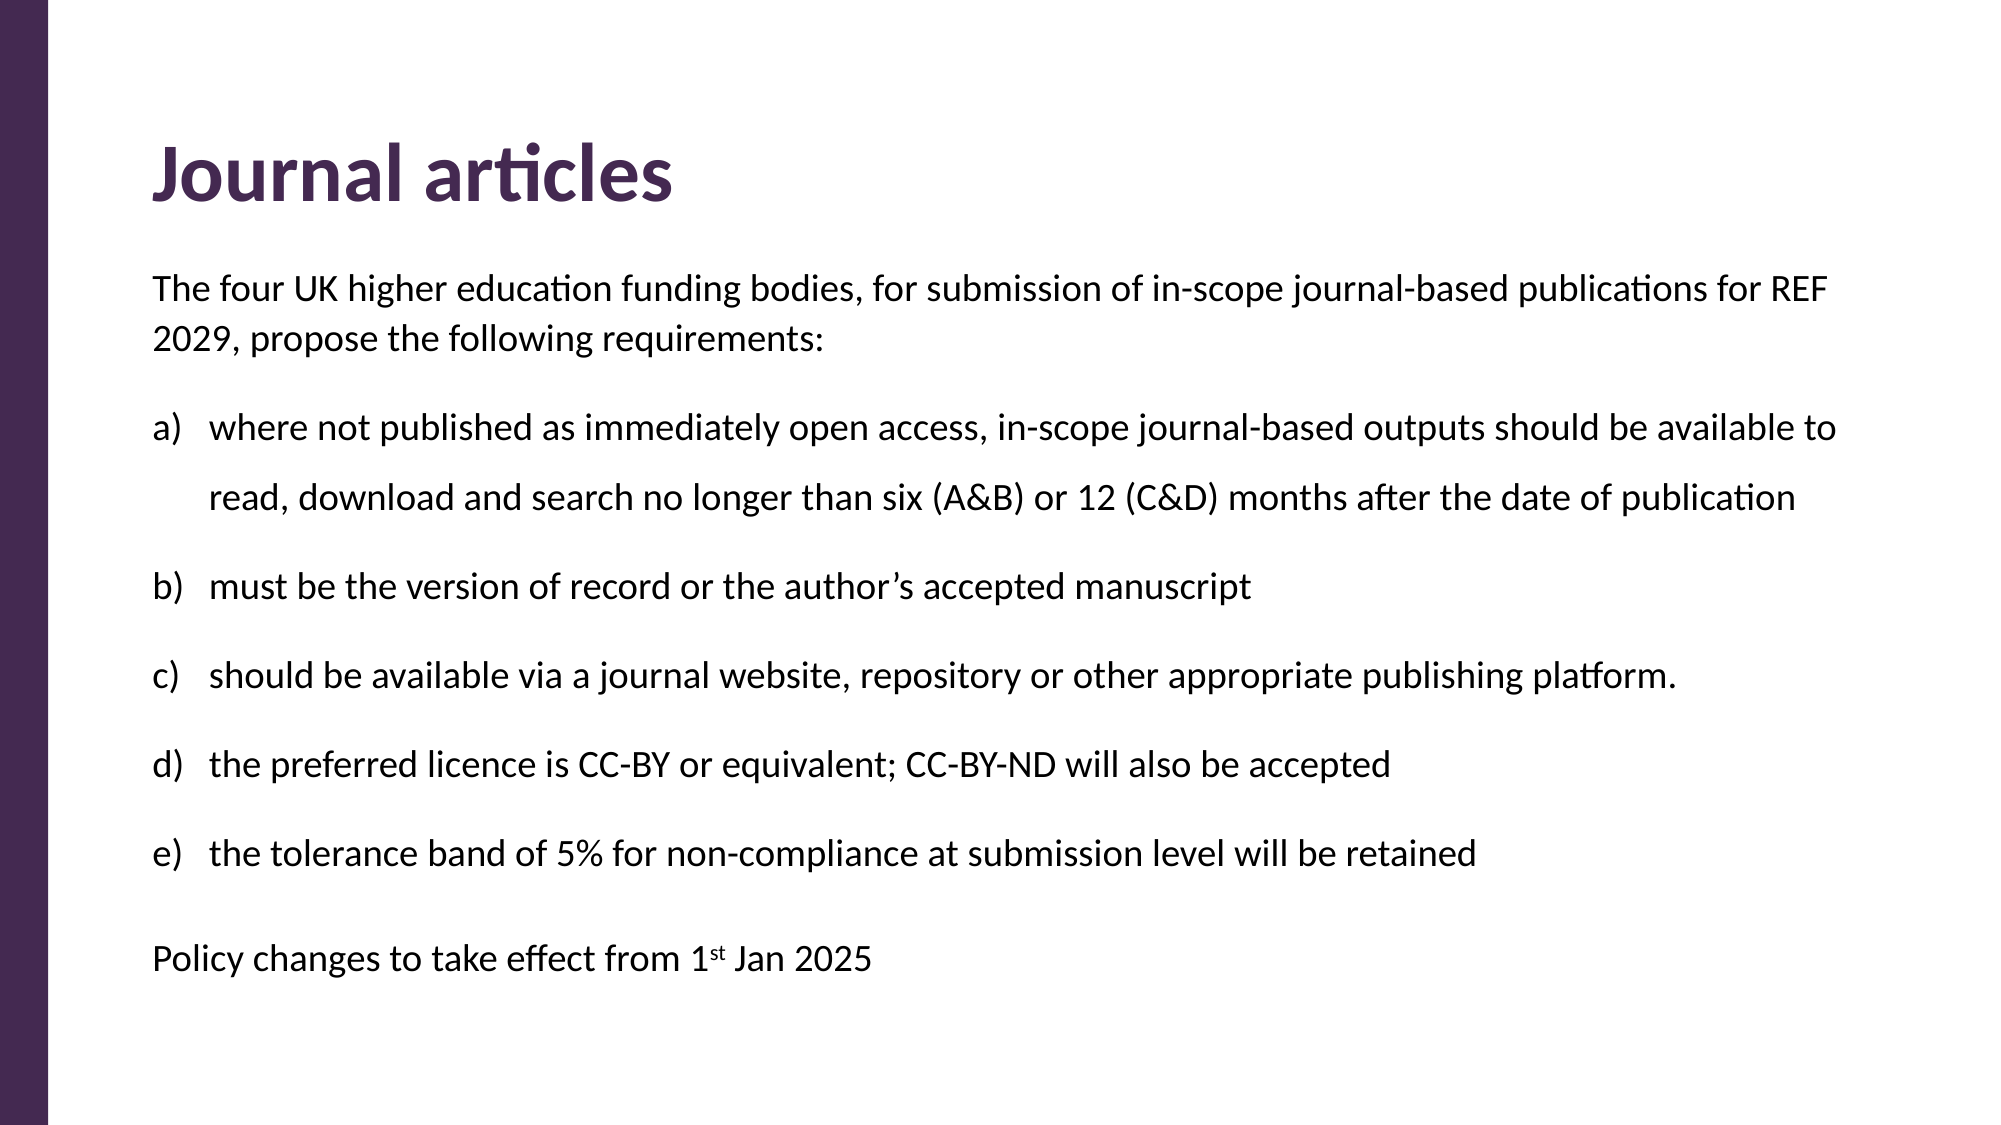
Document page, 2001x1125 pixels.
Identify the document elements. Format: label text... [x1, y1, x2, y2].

title Journal articles [137, 59, 1863, 251]
list The four UK higher education funding bodies, for submission of in-scope journal-based publications for REF 2029, propose the following requirements: where not published as immediately open access, in-scope journal-based outputs should be available to read, download and search no longer than six (A&B) or 12 (C&D) months after the date of publication must be the version of record or the author’s accepted manuscript should be available via a journal website, repository or other appropriate publishing platform. the preferred licence is CC-BY or equivalent; CC-BY-ND will also be accepted the tolerance band of 5% for non-compliance at submission level will be retained Policy changes to take effect from 1st Jan 2025 [137, 251, 1863, 1014]
text_box [0, 0, 49, 1125]
